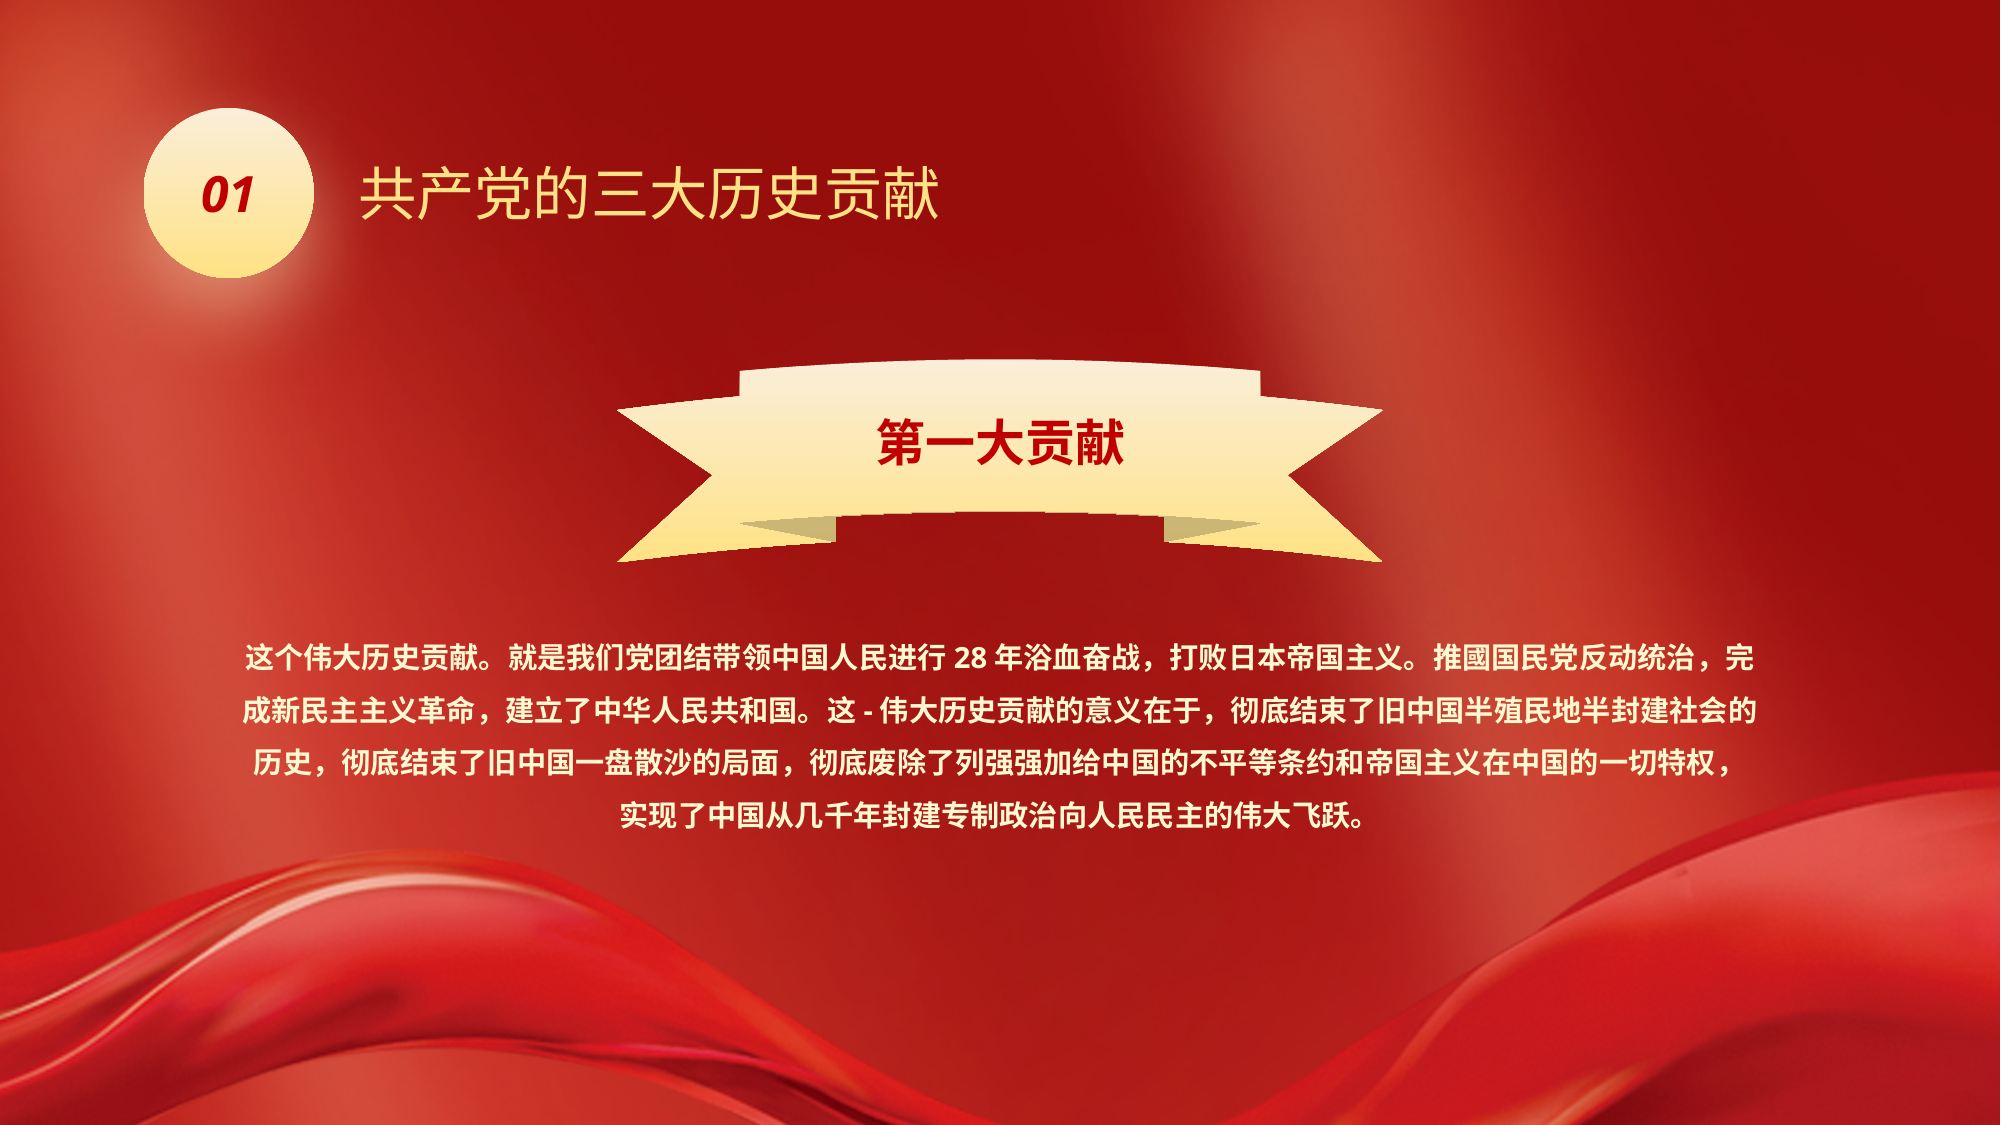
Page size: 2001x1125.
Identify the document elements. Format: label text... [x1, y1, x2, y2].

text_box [143, 107, 945, 278]
picture [0, 0, 2000, 1125]
text_box 这个伟大历史贡献。就是我们党团结带领中国人民进行28年浴血奋战，打败日本帝国主义。推國国民党反动统治，完成新民主主义革命，建立了中华人民共和国。这-伟大历史贡献的意义在于，彻底结束了旧中国半殖民地半封建社会的历史，彻底结束了旧中国一盘散沙的局面，彻底废除了列强强加给中国的不平等条约和帝国主义在中国的一切特权，实现了中国从几千年封建专制政治向人民民主的伟大飞跃。 [240, 622, 1760, 769]
text_box 第一大贡献 [614, 358, 1386, 564]
